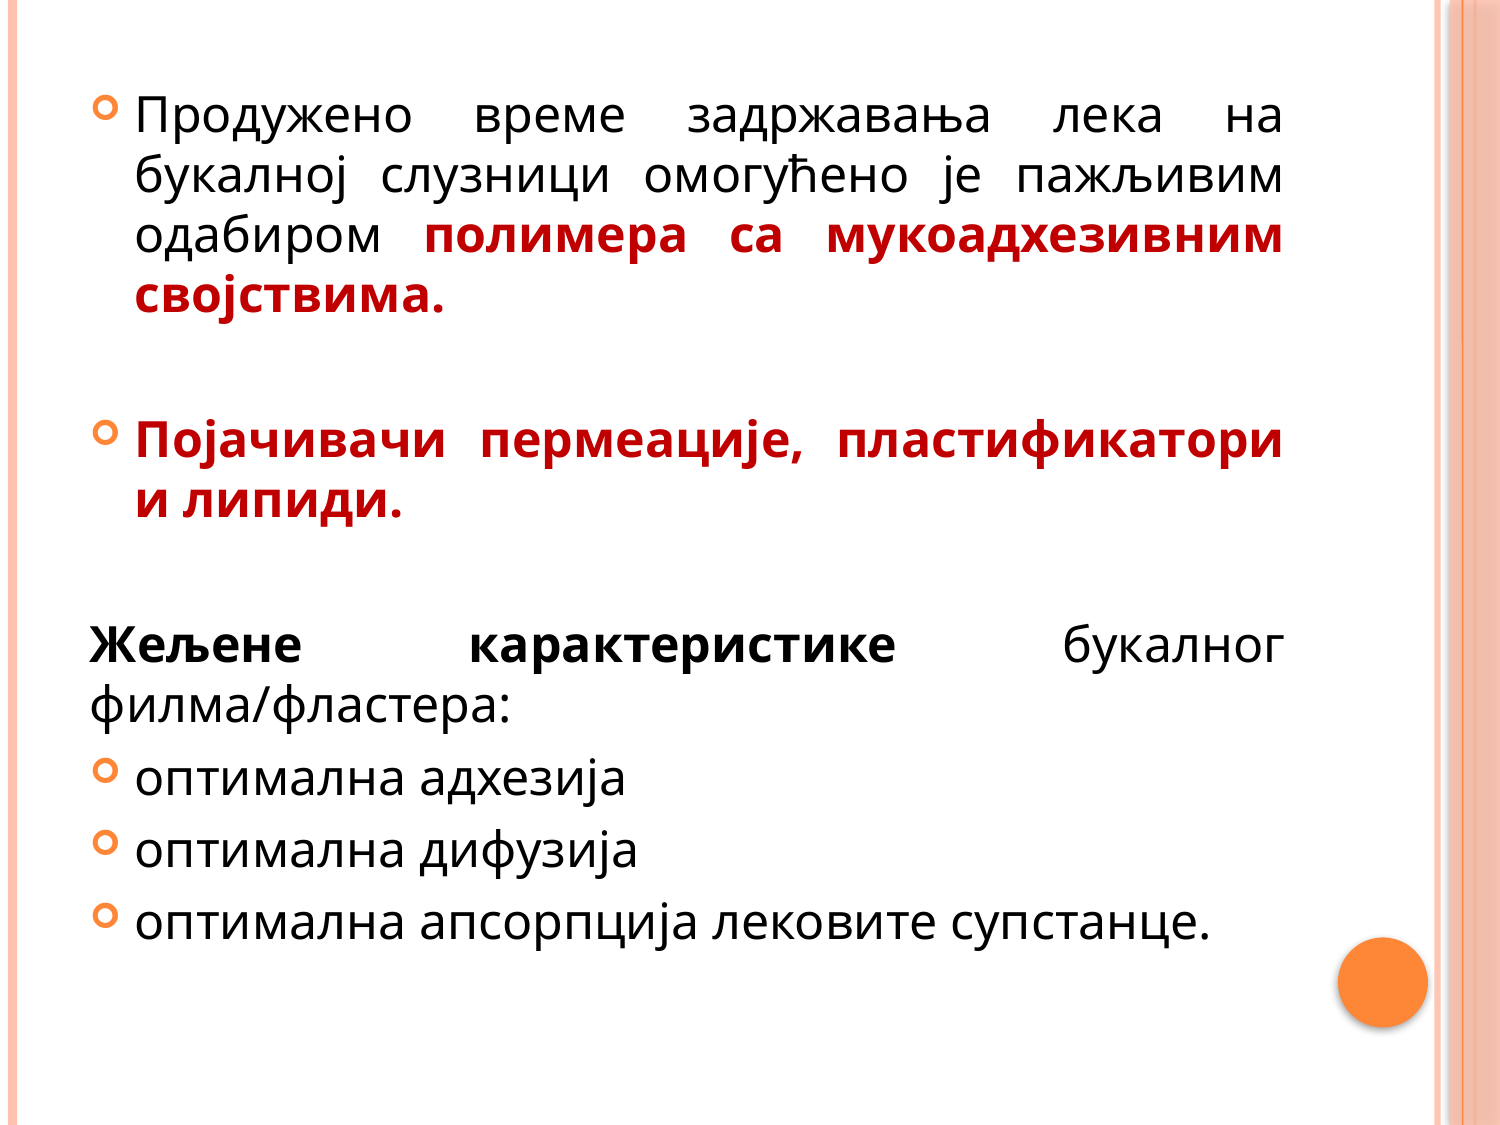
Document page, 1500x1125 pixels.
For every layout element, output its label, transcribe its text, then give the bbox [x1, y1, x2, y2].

list Продужено време задржавања лека на букалној слузници омогућено је пажљивим одабиром полимера са мукоадхезивним својствима. Појачивачи пермеације, пластификатори и липиди. Жељене карактеристике букалног филма/фластера: оптимална адхезија оптимална дифузија оптимална апсорпција лековите супстанце. [75, 75, 1300, 1062]
